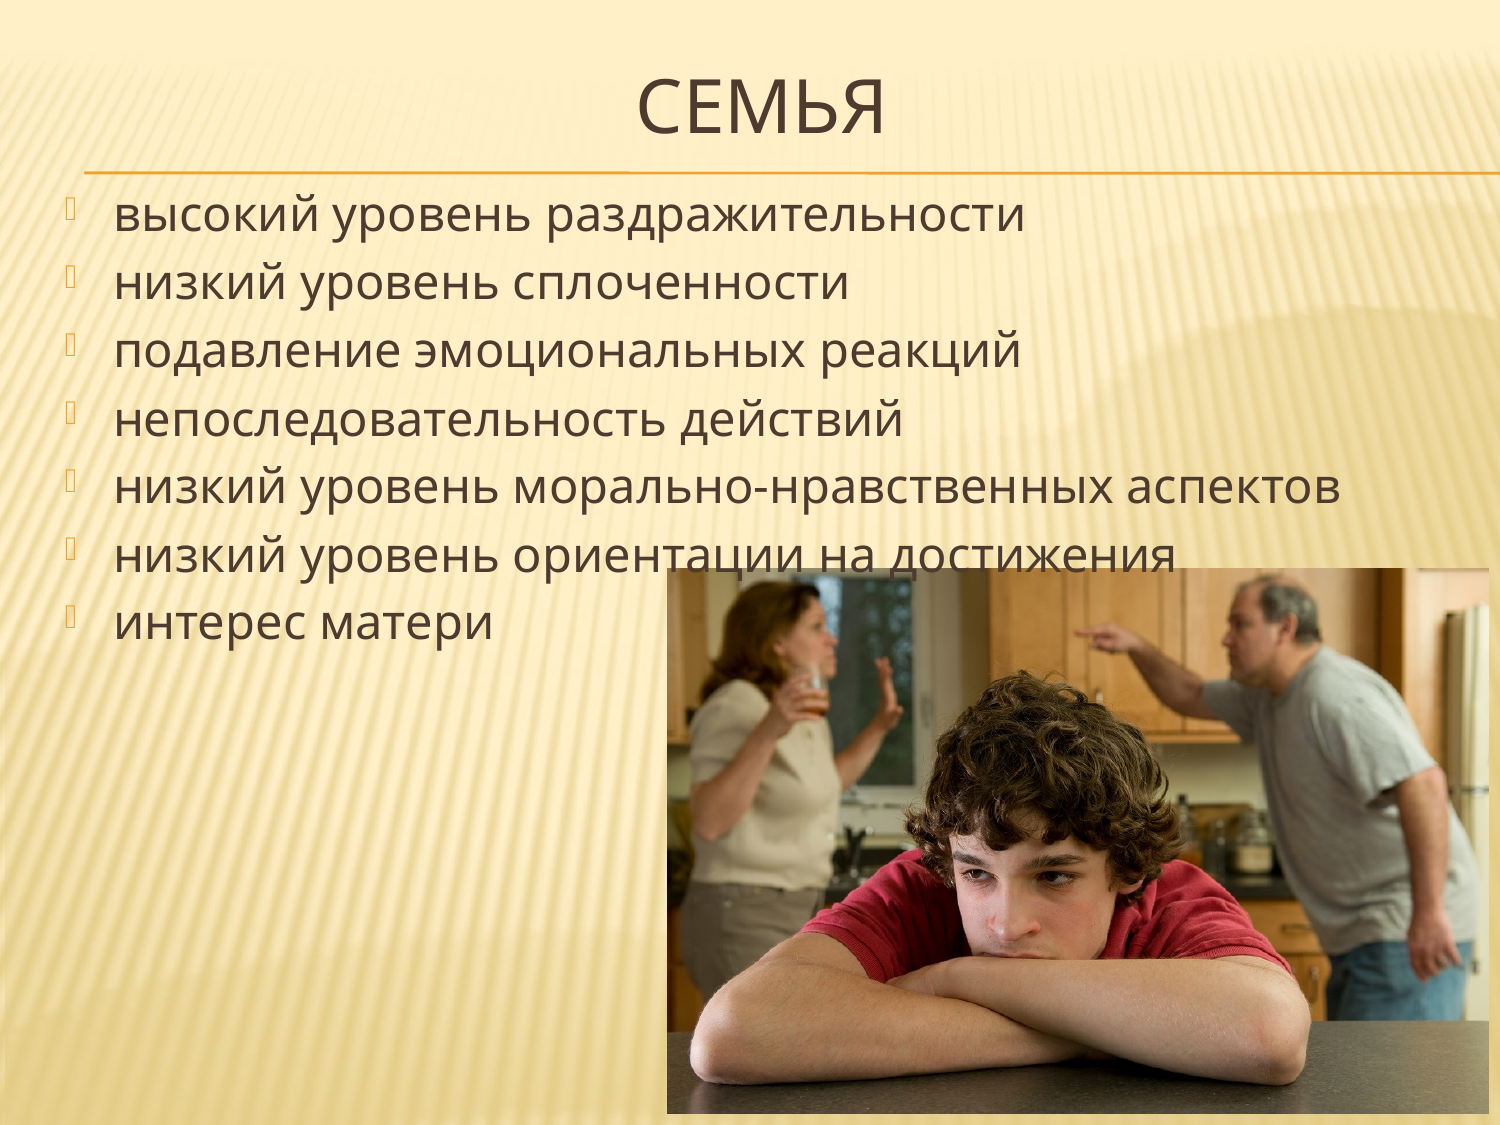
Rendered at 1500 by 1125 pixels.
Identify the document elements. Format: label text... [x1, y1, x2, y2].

title семья [50, 35, 1475, 173]
list высокий уровень раздражительности низкий уровень сплоченности подавление эмоциональных реакций непоследовательность действий низкий уровень морально-нравственных аспектов низкий уровень ориентации на достижения интерес матери [50, 175, 1475, 660]
picture [667, 568, 1489, 1114]
